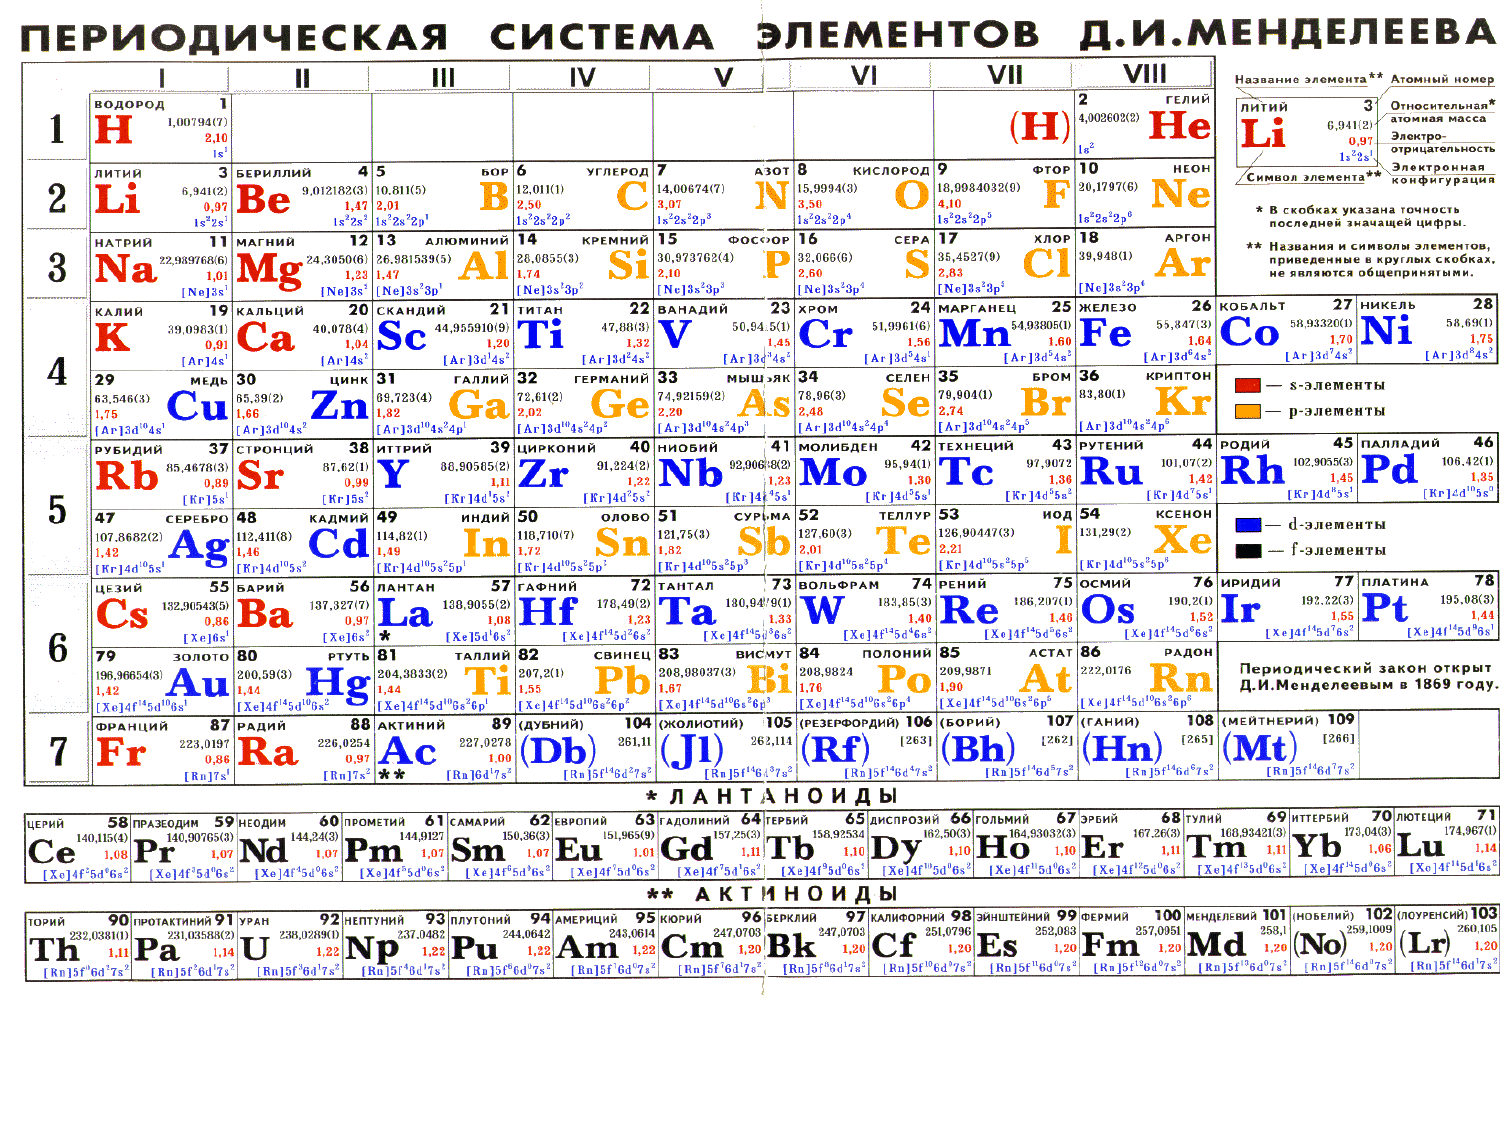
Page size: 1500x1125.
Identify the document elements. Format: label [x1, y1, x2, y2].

picture [0, 0, 1500, 996]
